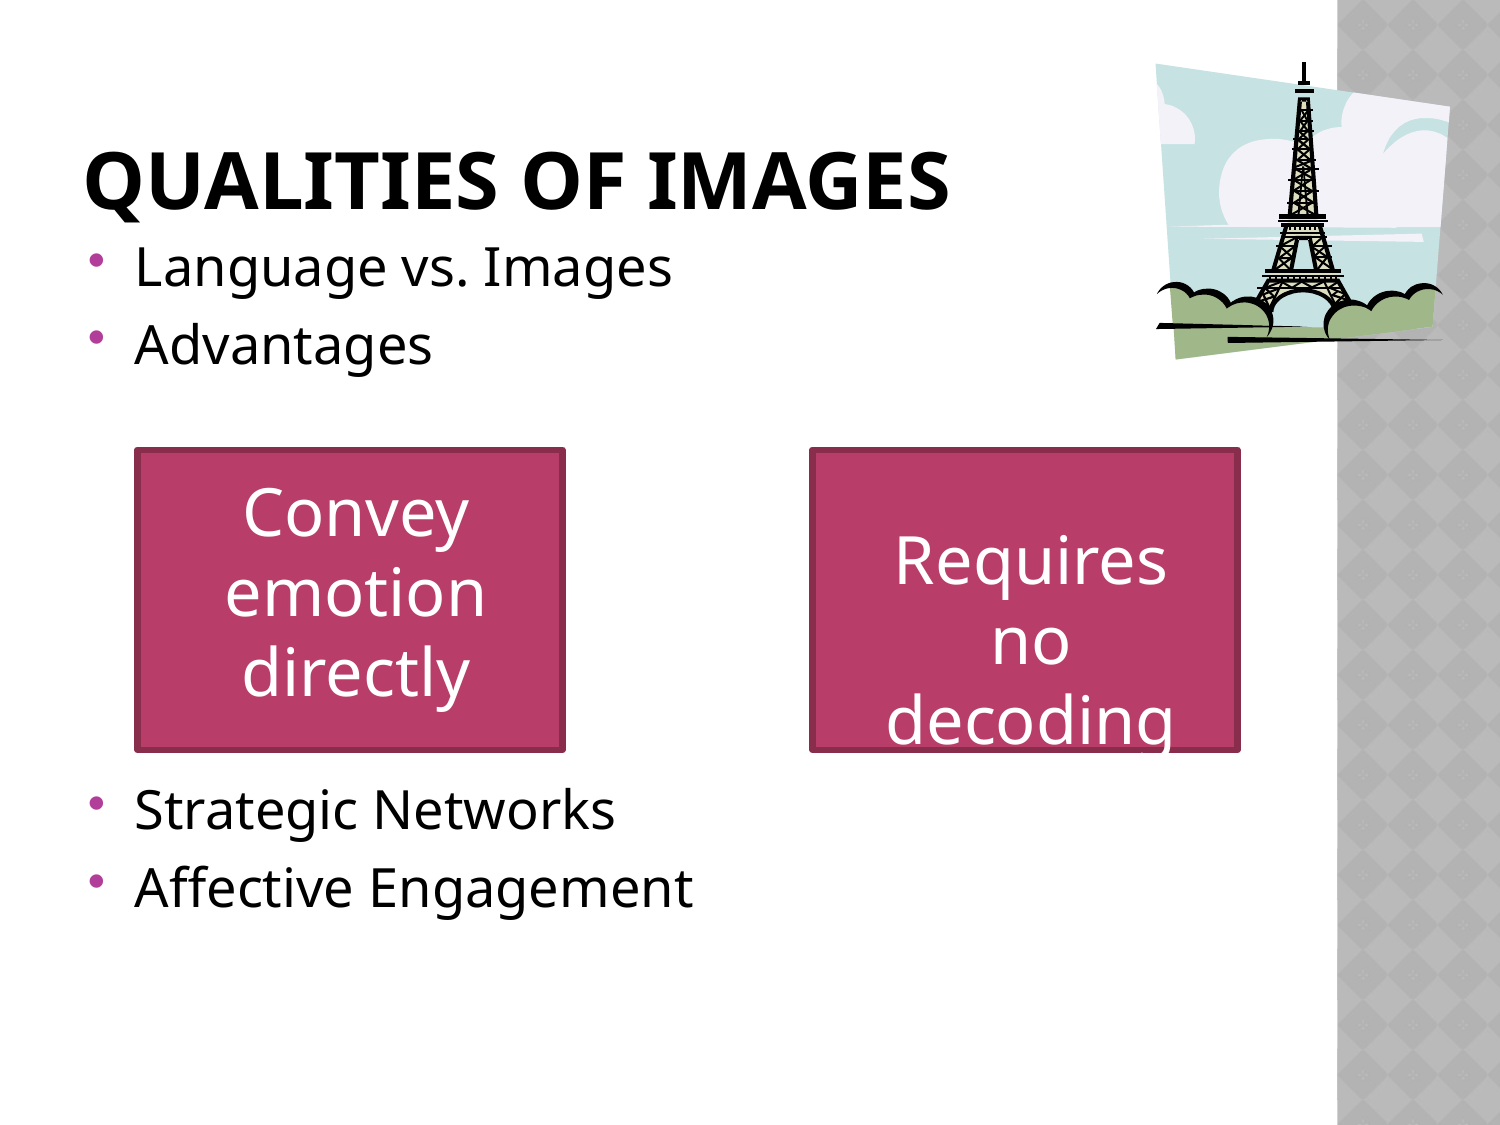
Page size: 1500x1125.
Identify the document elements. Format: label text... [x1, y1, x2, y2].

text_box [134, 447, 566, 753]
text_box Requires no decoding [837, 510, 1225, 766]
title Qualities of Images [75, 37, 1425, 224]
text_box Convey emotion directly [162, 462, 550, 718]
text_box [809, 447, 1241, 753]
list Language vs. Images Advantages Strategic Networks Affective Engagement [75, 224, 1425, 1005]
picture [1155, 61, 1451, 360]
